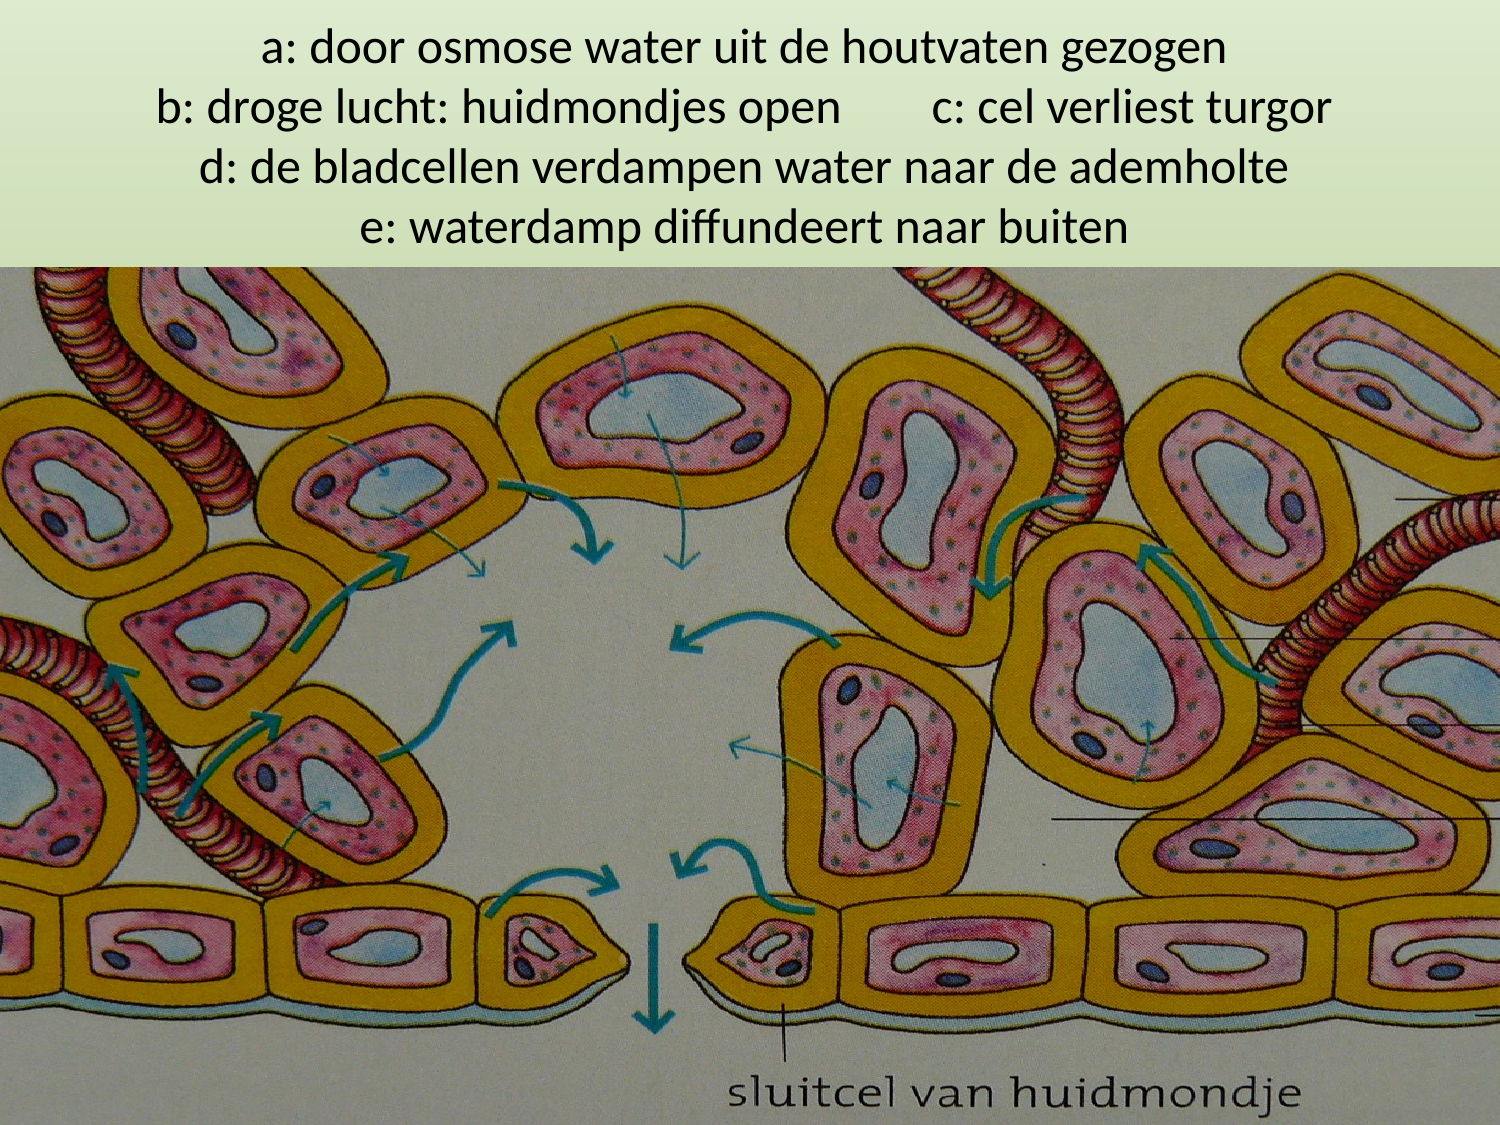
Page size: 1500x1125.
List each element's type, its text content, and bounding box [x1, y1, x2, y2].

title a: door osmose water uit de houtvaten gezogen b: droge lucht: huidmondjes open c: cel verliest turgor d: de bladcellen verdampen water naar de ademholte e: waterdamp diffundeert naar buiten [0, 0, 1500, 266]
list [0, 266, 1500, 1125]
